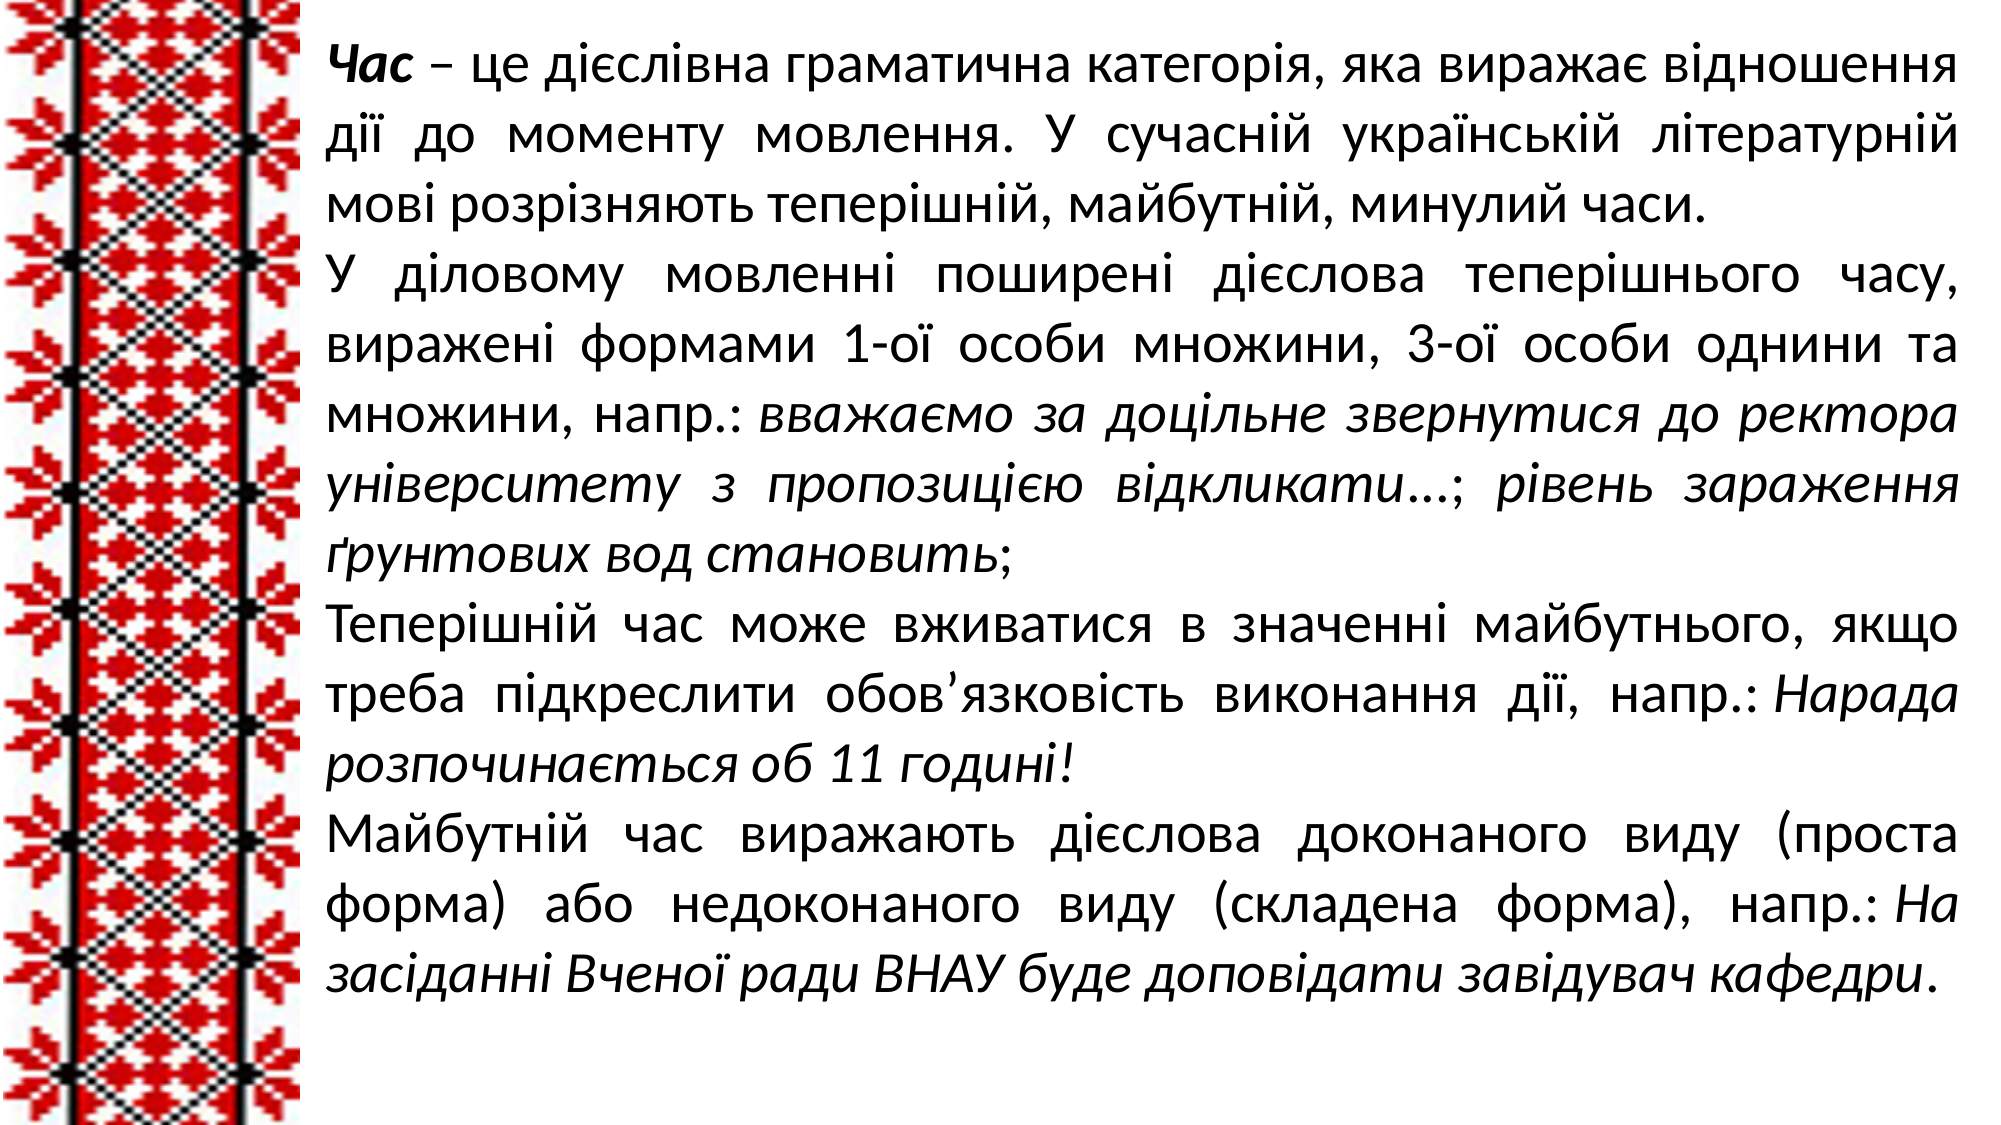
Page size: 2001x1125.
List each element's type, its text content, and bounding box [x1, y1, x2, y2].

text_box Час – це дієслівна граматична категорія, яка виражає відношення дії до моменту мовлення. У сучасній українській літературній мові розрізняють теперішній, майбутній, минулий часи. У діловому мовленні поширені дієслова теперішнього часу, виражені формами 1-ої особи множини, 3-ої особи однини та множини, напр.: вважаємо за доцільне звернутися до ректора університету з пропозицією відкликати...; рівень зараження ґрунтових вод становить; Теперішній час може вживатися в значенні майбутнього, якщо треба підкреслити обов’язковість виконання дії, напр.: Нарада розпочинається об 11 годині! Майбутній час виражають дієслова доконаного виду (проста форма) або недоконаного виду (складена форма), напр.: На засіданні Вченої ради ВНАУ буде доповідати завідувач кафедри. [310, 16, 1976, 1012]
picture [3, 0, 300, 1125]
